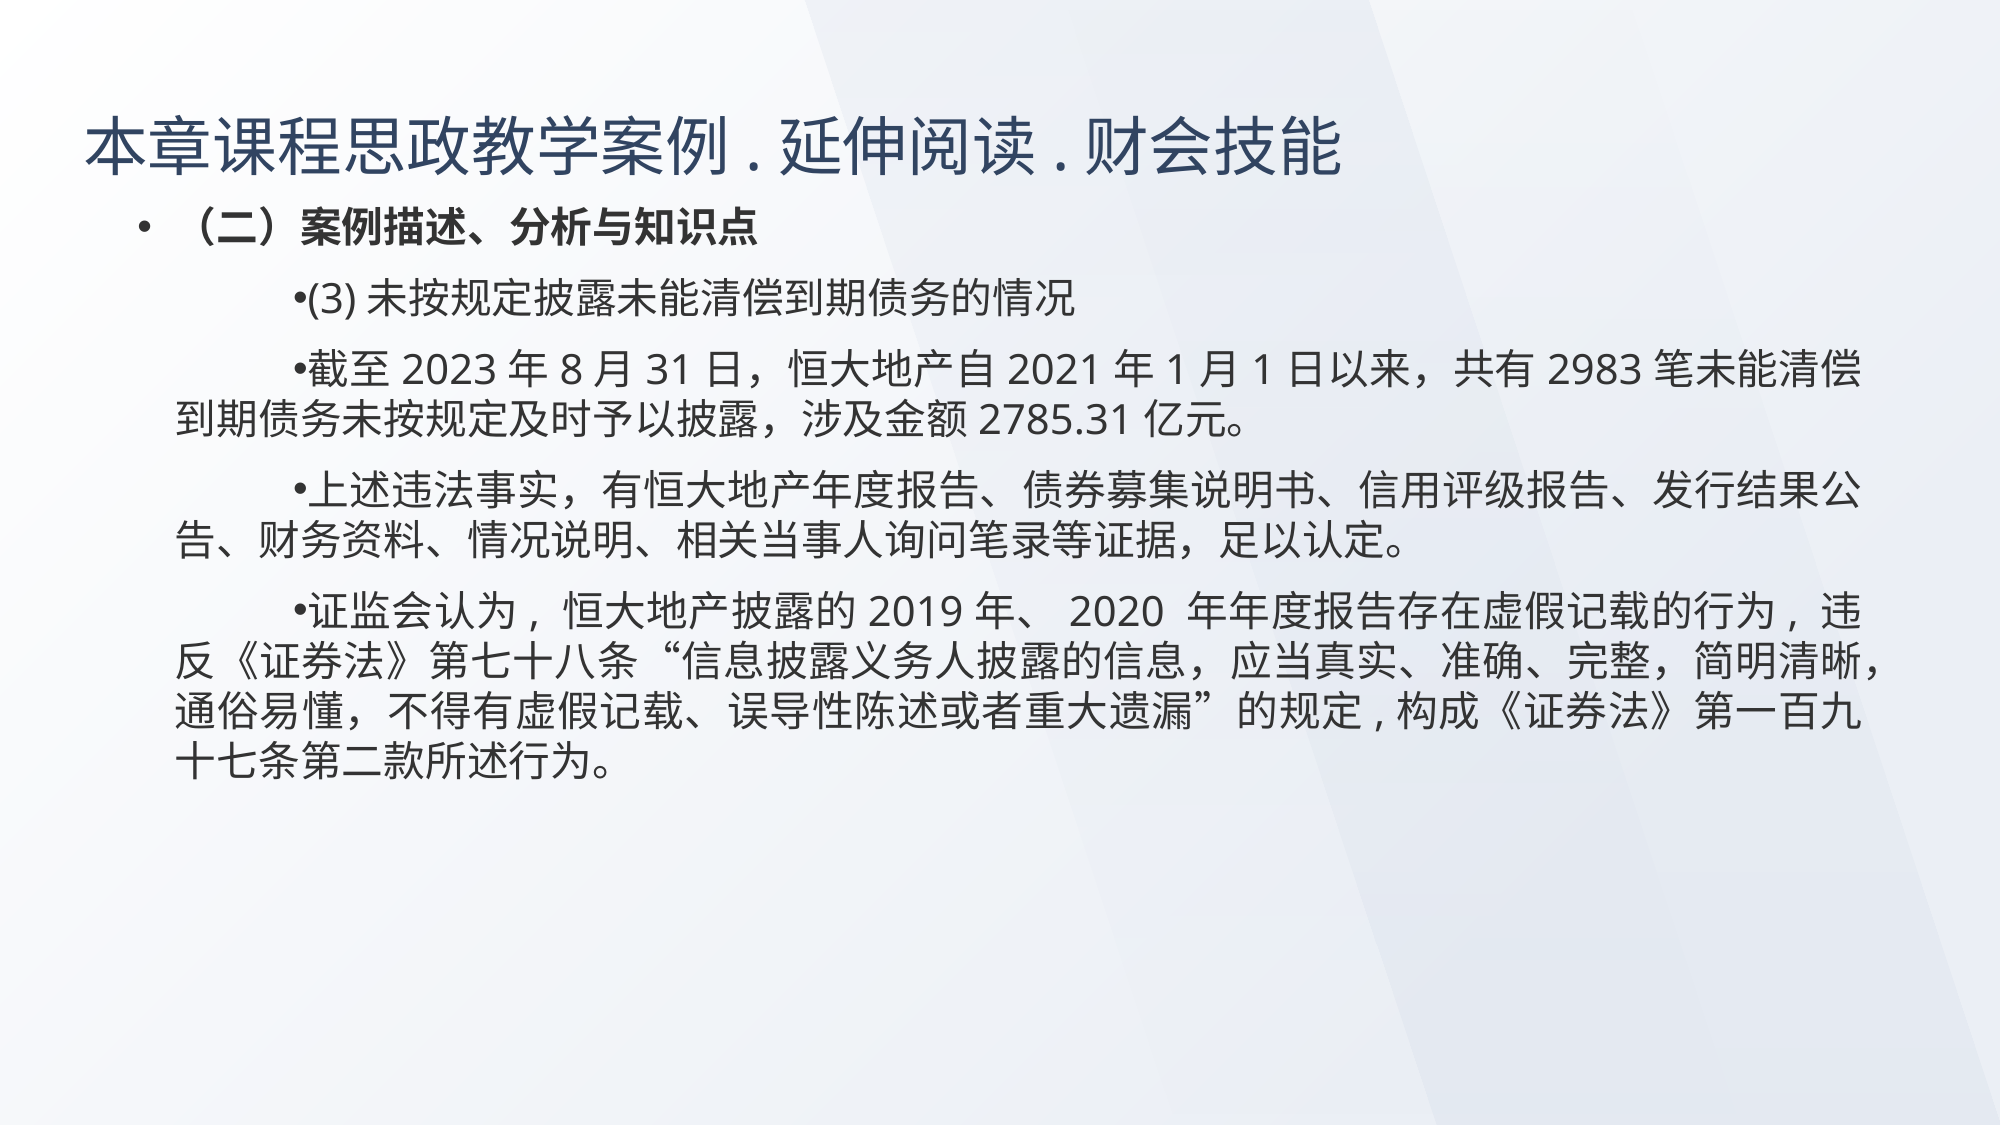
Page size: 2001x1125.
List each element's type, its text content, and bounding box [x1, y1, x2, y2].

list （二）案例描述、分析与知识点 (3)未按规定披露未能清偿到期债务的情况 截至2023年8月31日，恒大地产自2021年1月1日以来，共有2983笔未能清偿到期债务未按规定及时予以披露，涉及金额2785.31亿元。 上述违法事实，有恒大地产年度报告、债券募集说明书、信用评级报告、发行结果公告、财务资料、情况说明、相关当事人询问笔录等证据，足以认定。 证监会认为, 恒大地产披露的2019年、2020 年年度报告存在虚假记载的行为, 违反《证券法》第七十八条“信息披露义务人披露的信息，应当真实、准确、完整，简明清晰，通俗易懂，不得有虚假记载、误导性陈述或者重大遗漏”的规定,构成《证券法》第一百九十七条第二款所述行为。 [137, 185, 1863, 1078]
title 本章课程思政教学案例.延伸阅读.财会技能 [83, 100, 1361, 184]
